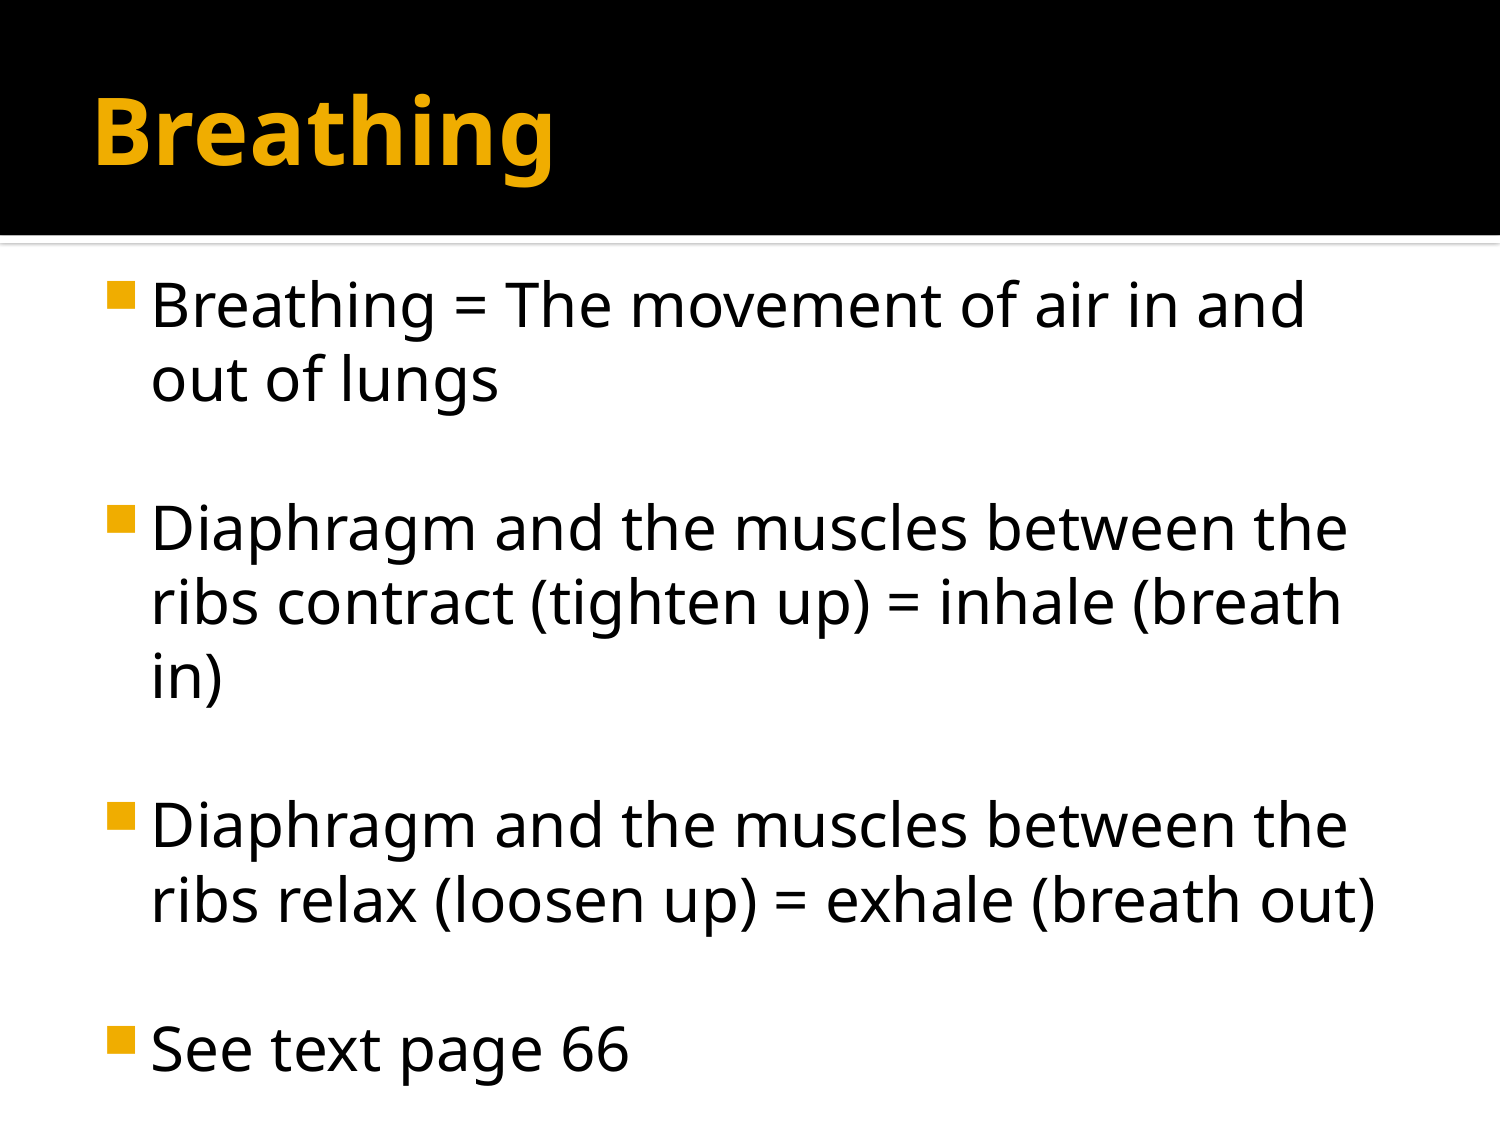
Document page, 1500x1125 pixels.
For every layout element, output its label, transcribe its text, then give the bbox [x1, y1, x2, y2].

title Breathing [75, 25, 1425, 231]
list Breathing = The movement of air in and out of lungs Diaphragm and the muscles between the ribs contract (tighten up) = inhale (breath in) Diaphragm and the muscles between the ribs relax (loosen up) = exhale (breath out) See text page 66 [75, 249, 1425, 1100]
